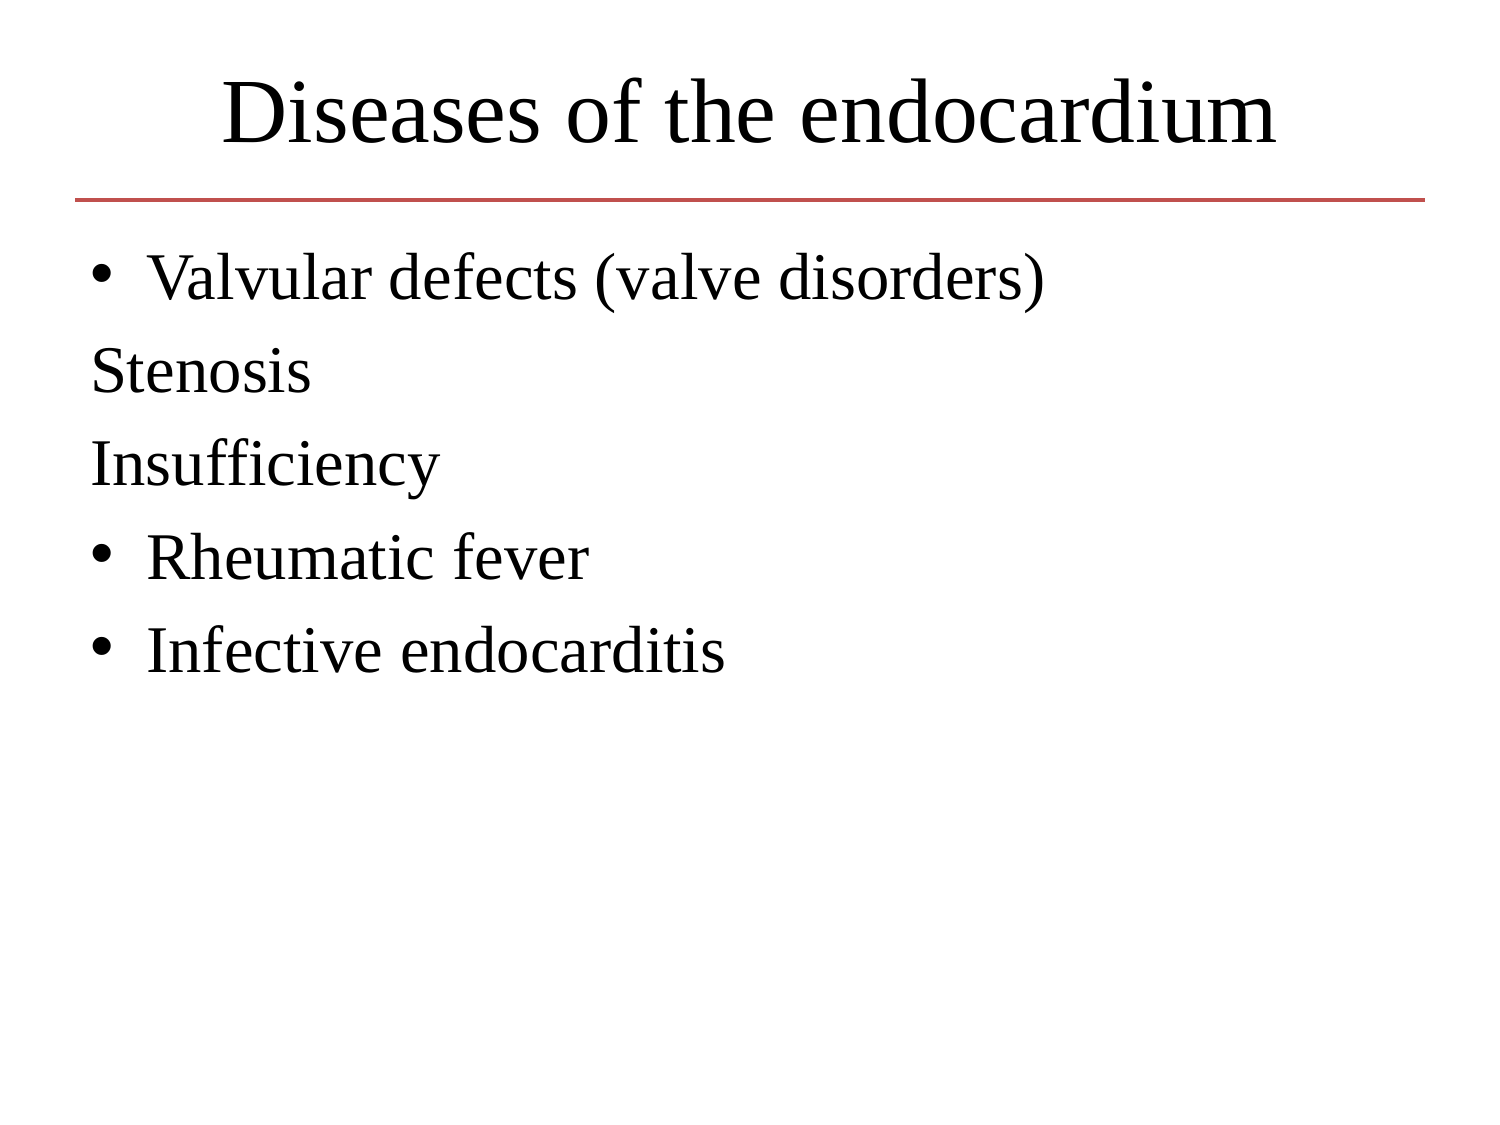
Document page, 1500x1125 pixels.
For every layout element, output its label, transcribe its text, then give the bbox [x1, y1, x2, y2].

title Diseases of the endocardium [74, 12, 1426, 199]
list Valvular defects (valve disorders) Stenosis Insufficiency Rheumatic fever Infective endocarditis [74, 224, 1426, 968]
